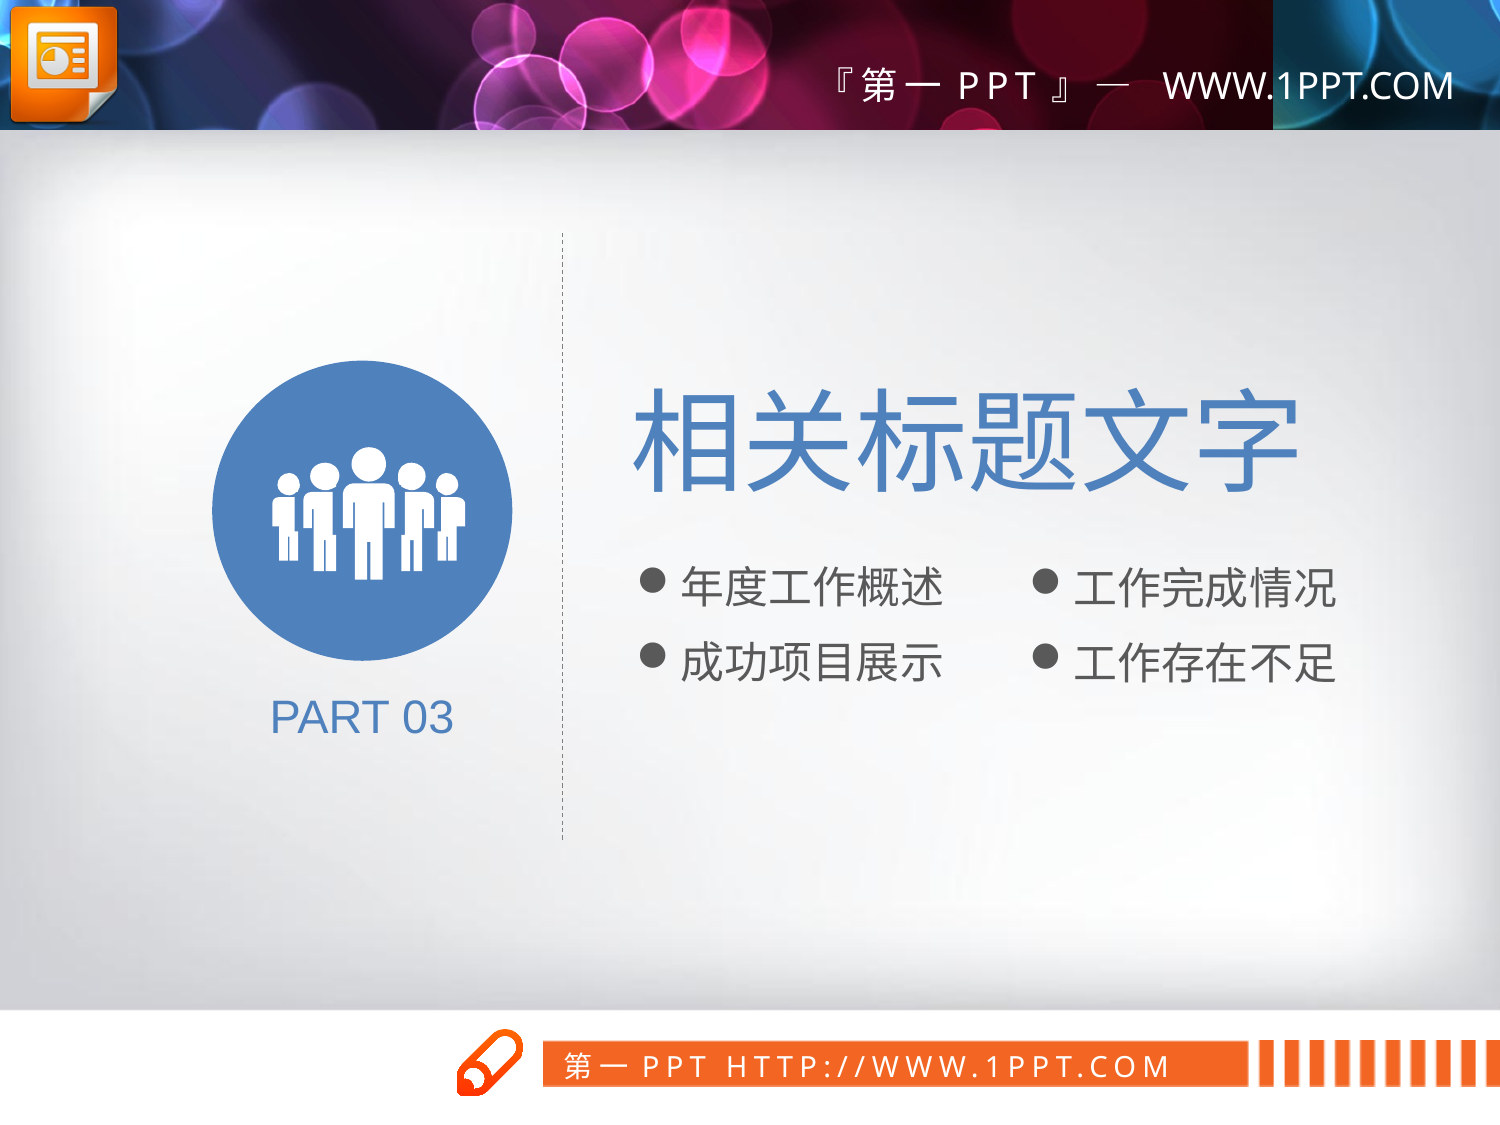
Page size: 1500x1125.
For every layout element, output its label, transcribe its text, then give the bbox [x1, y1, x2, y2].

text_box 工作完成情况 [1029, 560, 1348, 613]
picture [543, 1040, 1500, 1087]
picture [0, 0, 1500, 1012]
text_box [211, 360, 513, 661]
text_box 工作存在不足 [1029, 635, 1348, 689]
text_box 成功项目展示 [636, 634, 982, 688]
text_box 相关标题文字 [615, 363, 1321, 514]
text_box 年度工作概述 [636, 559, 955, 613]
text_box PART 03 [258, 686, 467, 744]
